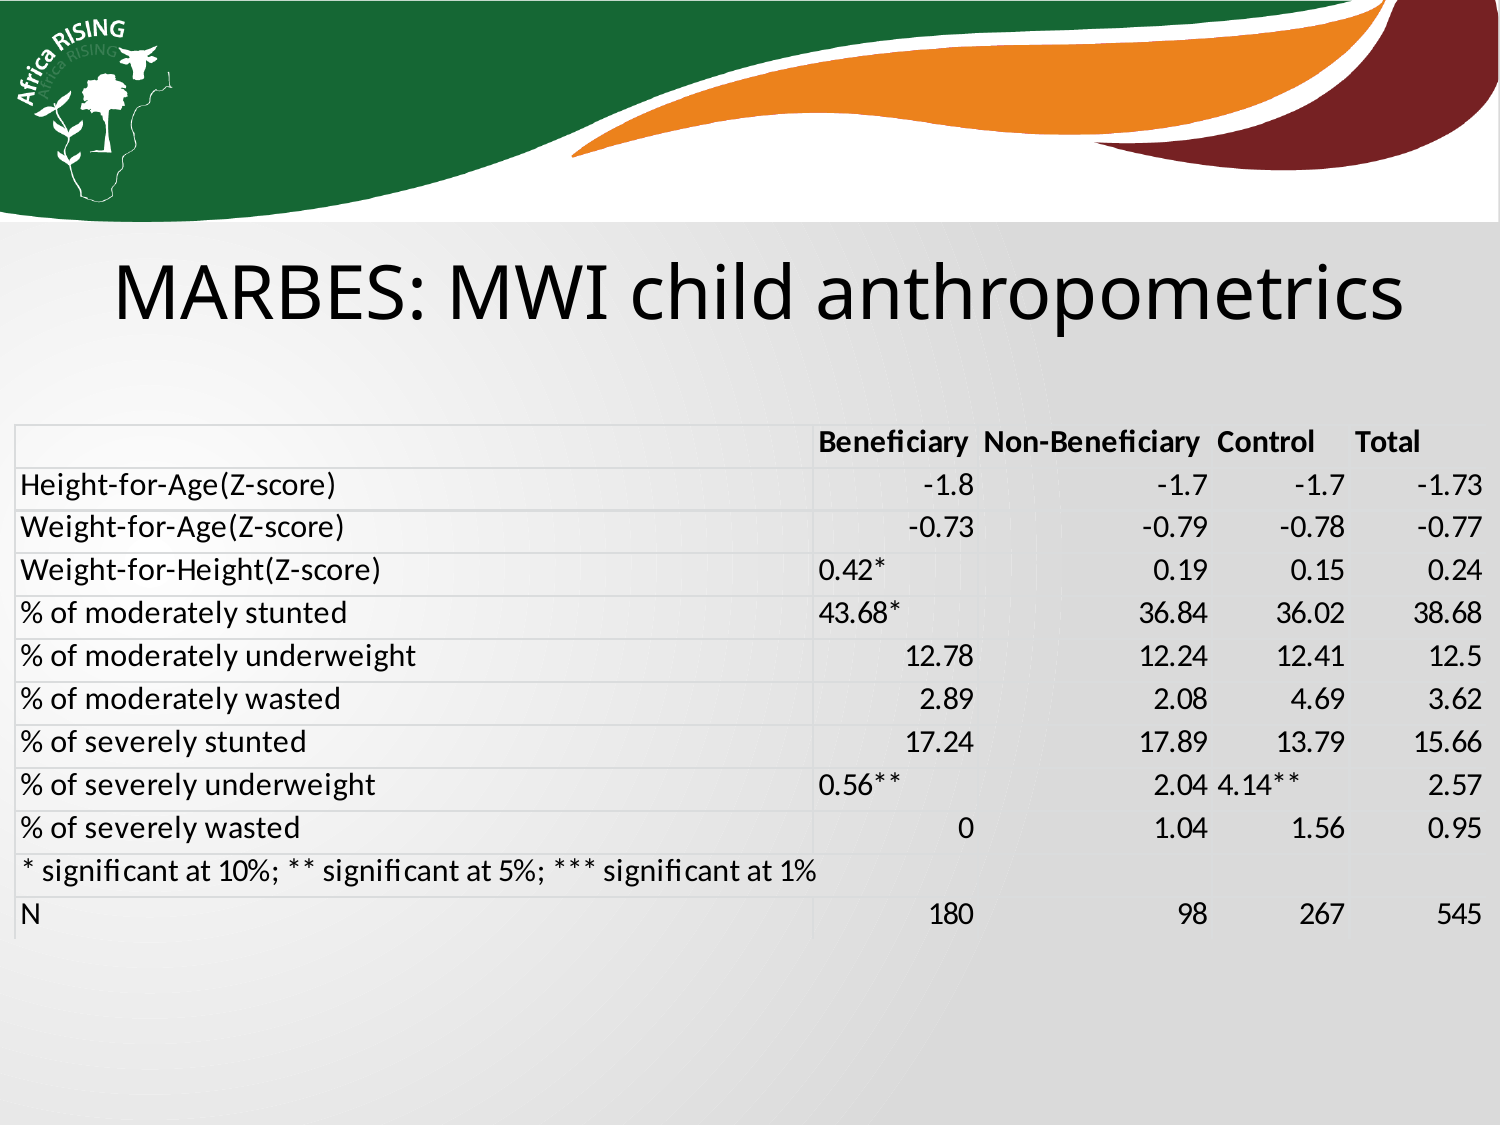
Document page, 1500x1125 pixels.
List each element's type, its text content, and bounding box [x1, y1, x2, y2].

picture [0, 0, 1499, 222]
text_box MARBES: MWI child anthropometrics [50, 237, 1450, 375]
picture [13, 423, 1489, 942]
